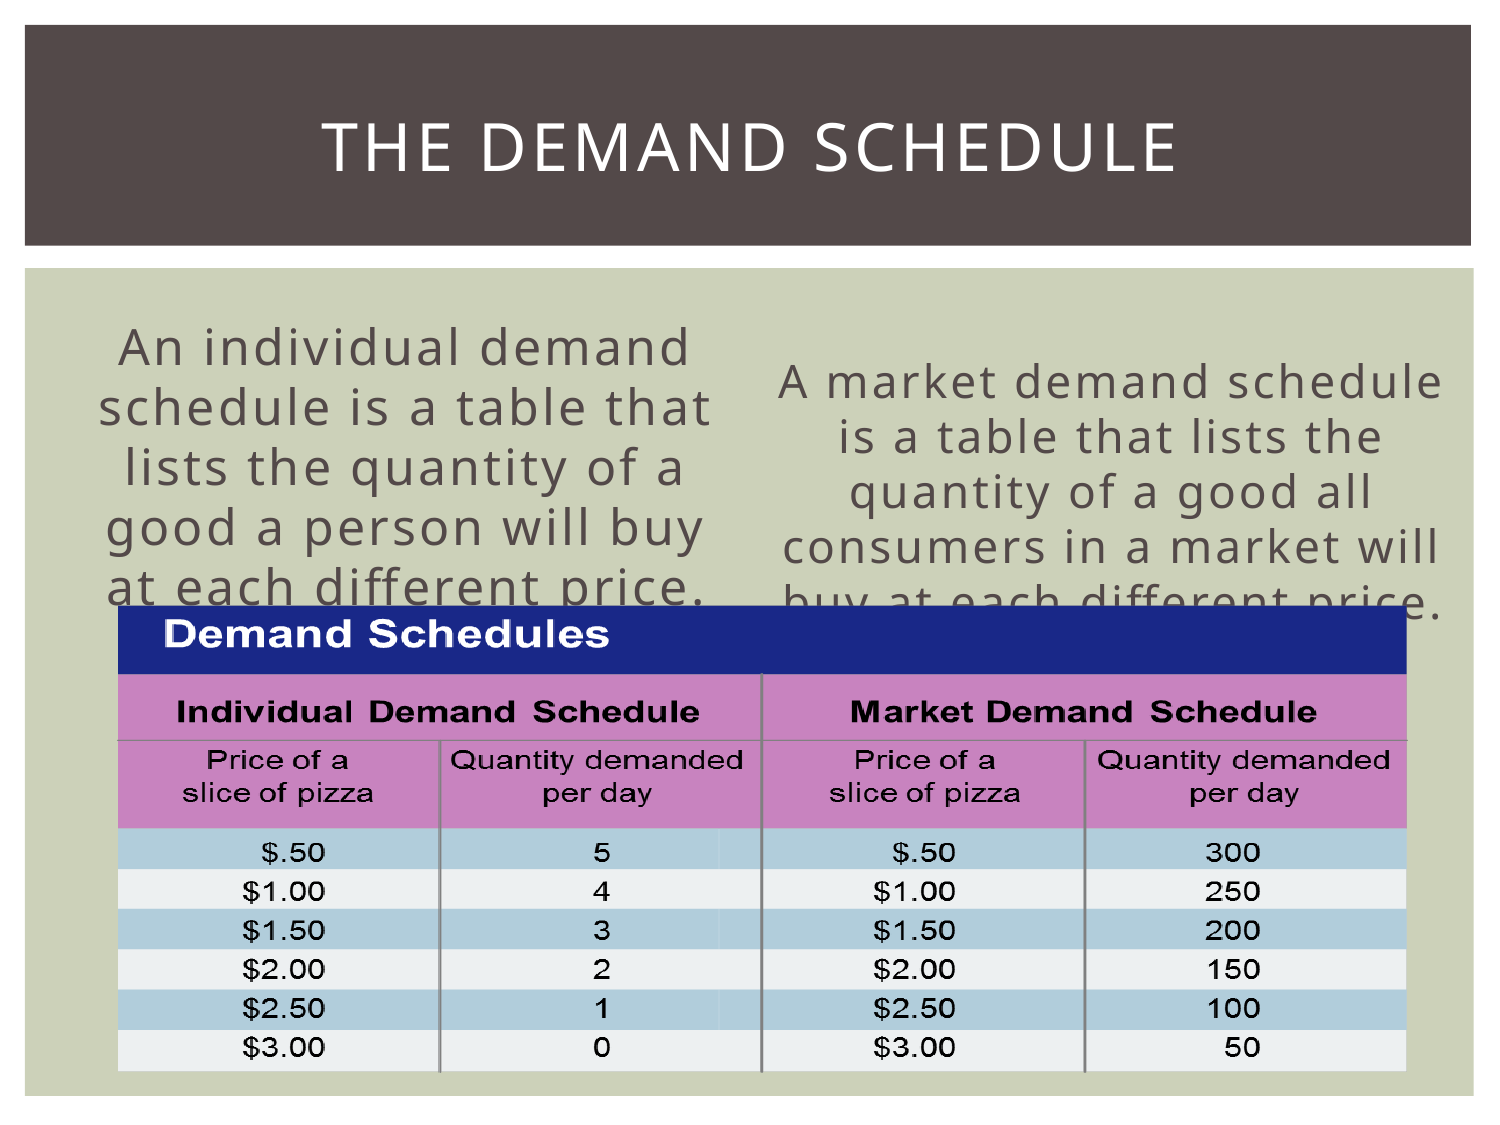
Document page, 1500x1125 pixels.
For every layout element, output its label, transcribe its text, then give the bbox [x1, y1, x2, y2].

list An individual demand schedule is a table that lists the quantity of a good a person will buy at each different price. [62, 307, 751, 675]
list A market demand schedule is a table that lists the quantity of a good all consumers in a market will buy at each different price. [761, 345, 1463, 675]
picture [87, 574, 1438, 1101]
title The demand schedule [62, 58, 1438, 232]
